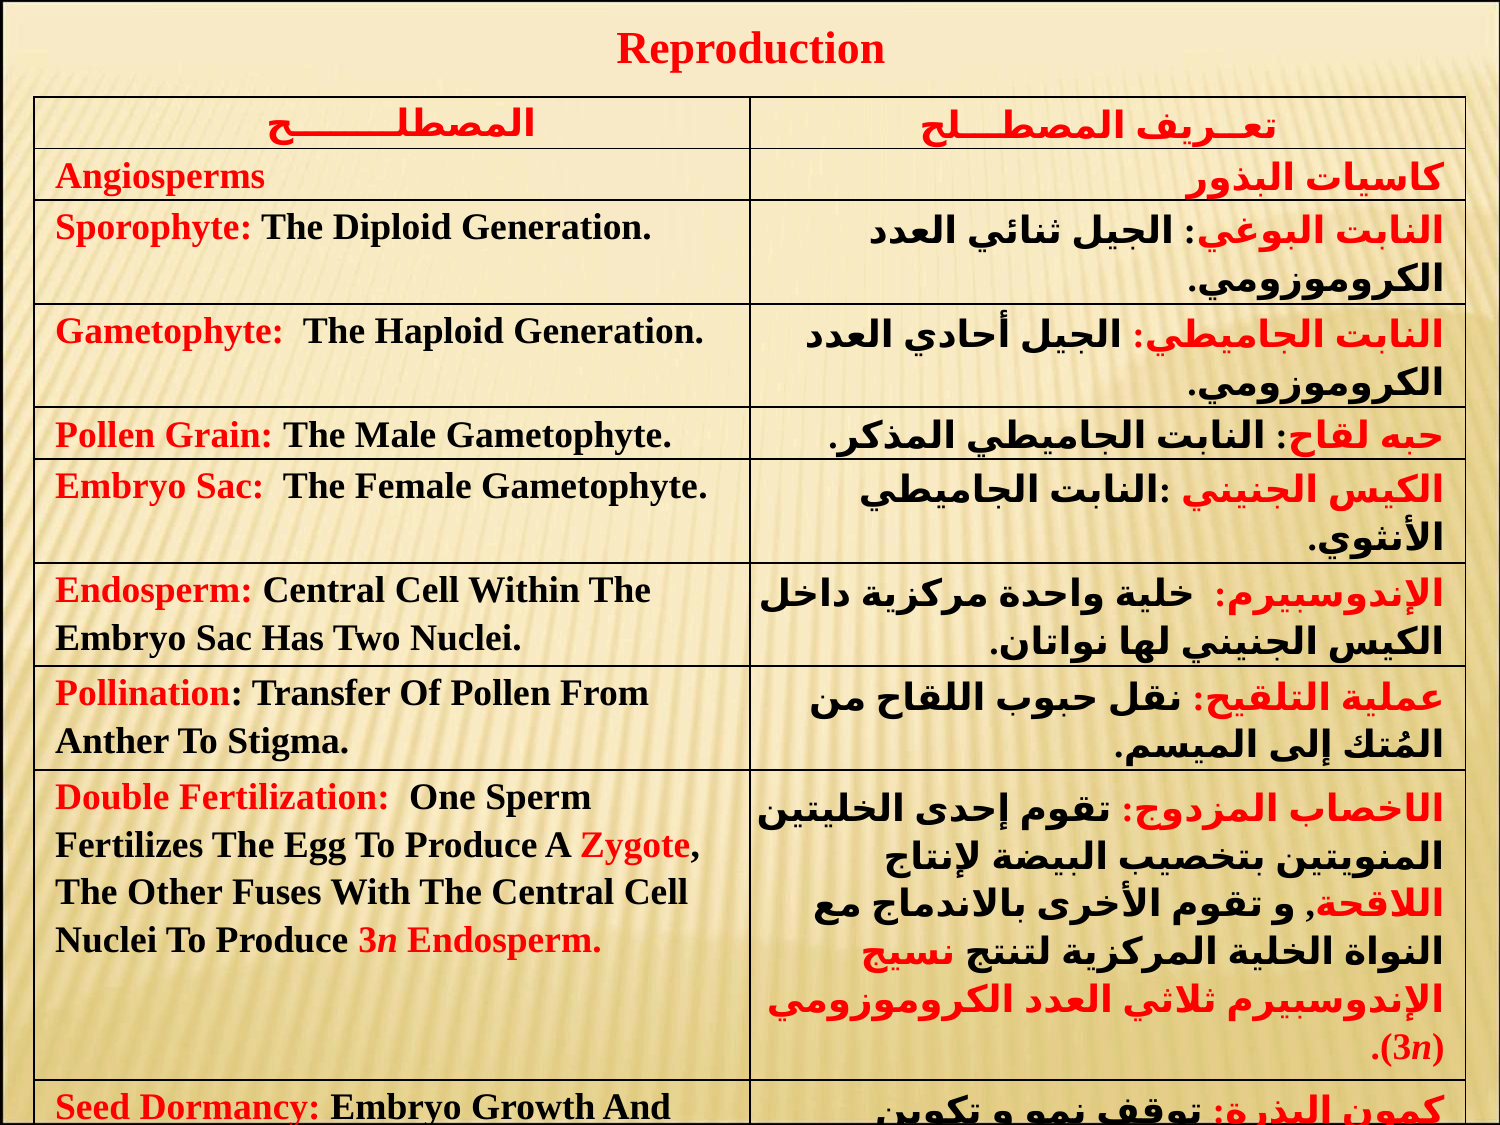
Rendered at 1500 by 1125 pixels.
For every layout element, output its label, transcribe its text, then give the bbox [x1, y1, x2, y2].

table_cell Gametophyte: The Haploid Generation. [35, 305, 749, 406]
table_cell Endosperm: Central Cell Within The Embryo Sac Has Two Nuclei. [35, 564, 749, 665]
table_cell Pollen Grain: The Male Gametophyte. [35, 408, 749, 458]
table_cell النابت الجاميطي: الجيل أحادي العدد الكروموزومي. [751, 305, 1465, 406]
text_box Reproduction [601, 10, 901, 80]
table_cell Seed Dormancy: Embryo Growth And Development Are Suspended. [35, 1081, 749, 1125]
table_cell Pollination: Transfer Of Pollen From Anther To Stigma. [35, 667, 749, 769]
table_cell النابت البوغي: الجيل ثنائي العدد الكروموزومي. [751, 201, 1465, 303]
table_cell Embryo Sac: The Female Gametophyte. [35, 460, 749, 562]
table_cell كاسيات البذور [751, 149, 1465, 199]
picture [0, 0, 1500, 1125]
table_cell Angiosperms [35, 149, 749, 199]
table_cell كمون البذرة: توقف نمو و تكوين الجنين. [751, 1081, 1465, 1125]
table_cell الاخصاب المزدوج: تقوم إحدى الخليتين المنويتين بتخصيب البيضة لإنتاج اللاقحة, و تقوم الأخرى بالاندماج مع النواة الخلية المركزية لتنتج نسيج الإندوسبيرم ثلاثي العدد الكروموزومي (3n). [751, 771, 1465, 1079]
table_cell Sporophyte: The Diploid Generation. [35, 201, 749, 303]
table_cell الإندوسبيرم: خلية واحدة مركزية داخل الكيس الجنيني لها نواتان. [751, 564, 1465, 665]
table_cell Double Fertilization: One Sperm Fertilizes The Egg To Produce A Zygote, The Other Fuses With The Central Cell Nuclei To Produce 3n Endosperm. [35, 771, 749, 1079]
table_cell عملية التلقيح: نقل حبوب اللقاح من المُتك إلى الميسم. [751, 667, 1465, 769]
table_cell حبه لقاح: النابت الجاميطي المذكر. [751, 408, 1465, 458]
table_header المصطلــــــــح [35, 98, 749, 148]
table_cell الكيس الجنيني :النابت الجاميطي الأنثوي. [751, 460, 1465, 562]
table_header تعــريف المصطـــلح [751, 98, 1465, 148]
